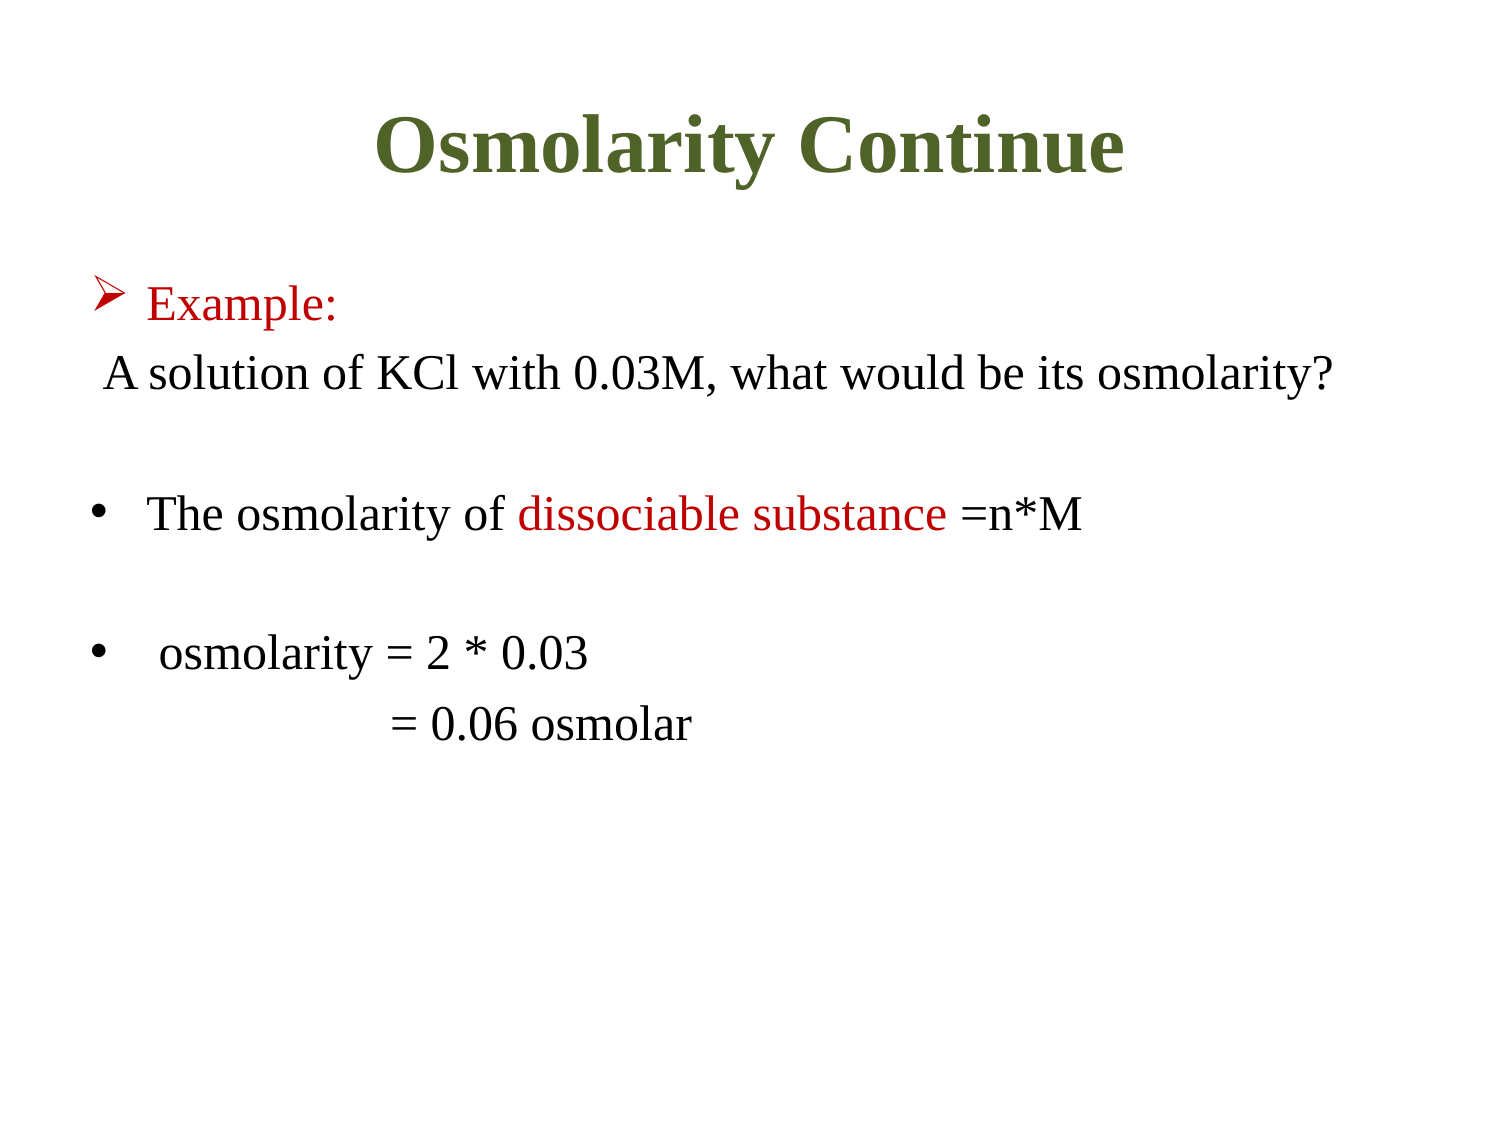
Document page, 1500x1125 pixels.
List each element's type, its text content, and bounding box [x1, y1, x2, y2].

title Osmolarity Continue [75, 45, 1425, 233]
list Example: A solution of KCl with 0.03M, what would be its osmolarity? The osmolarity of dissociable substance =n*M osmolarity = 2 * 0.03 = 0.06 osmolar [75, 262, 1425, 1005]
